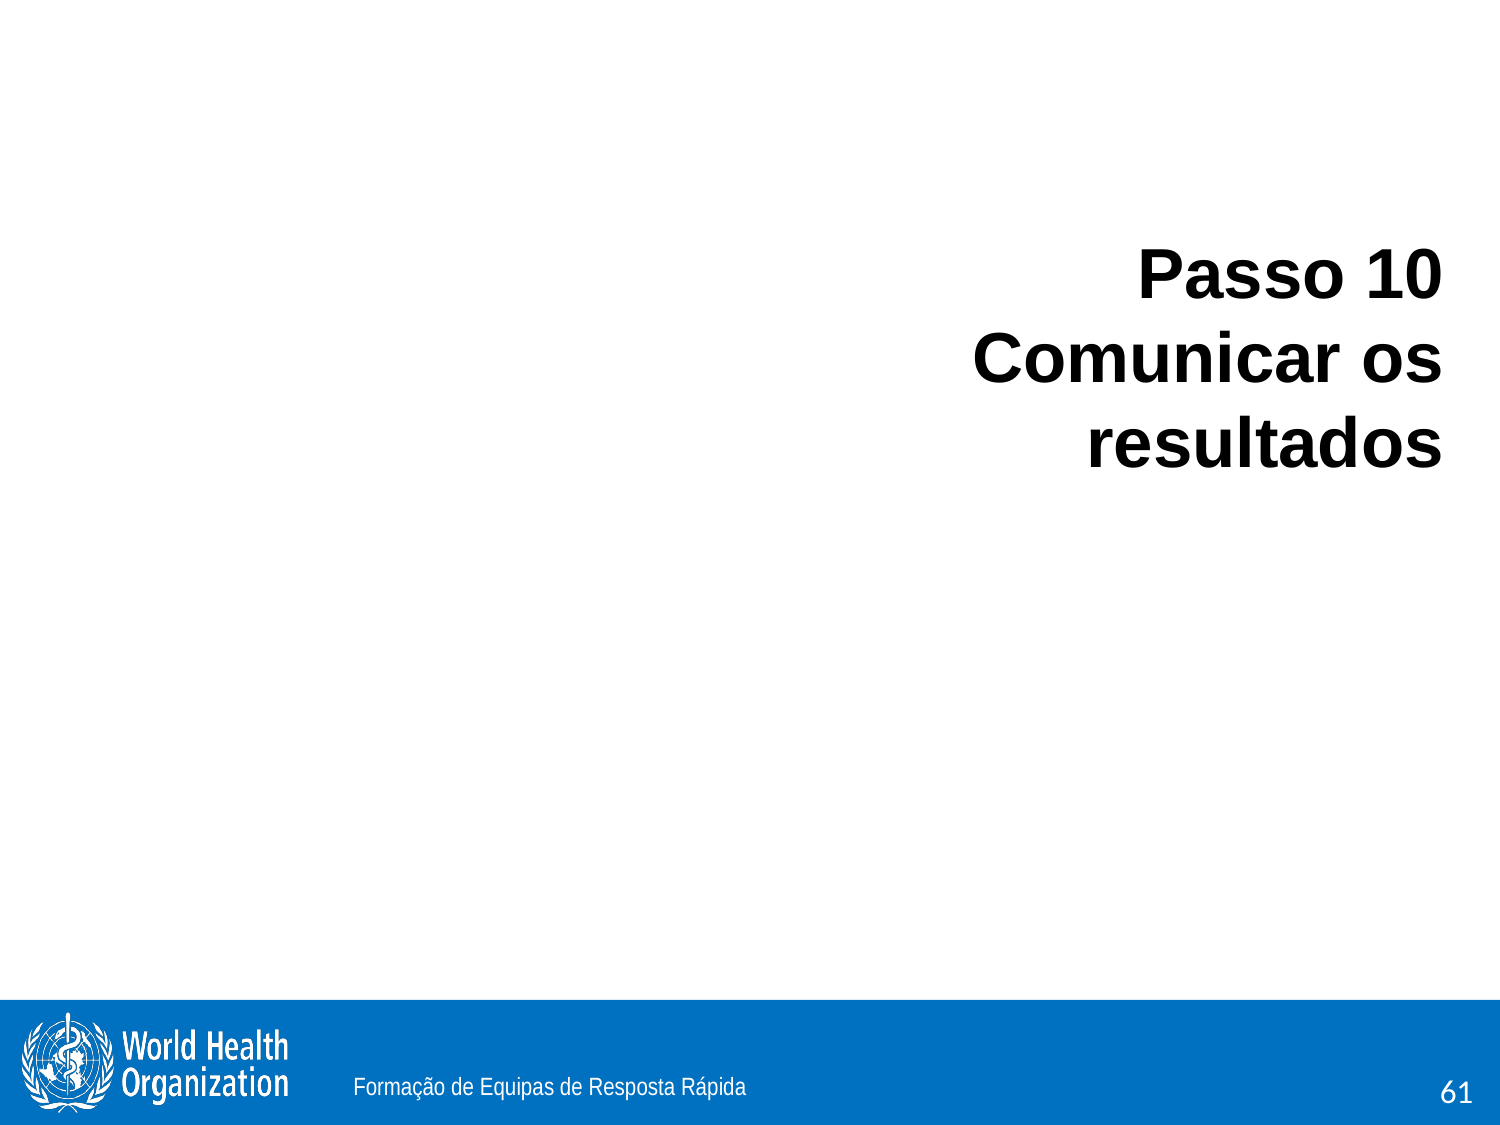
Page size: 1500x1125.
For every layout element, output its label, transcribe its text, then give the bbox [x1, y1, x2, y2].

text_box Passo 10 Comunicar os resultados [602, 219, 1459, 490]
picture [21, 1012, 288, 1113]
